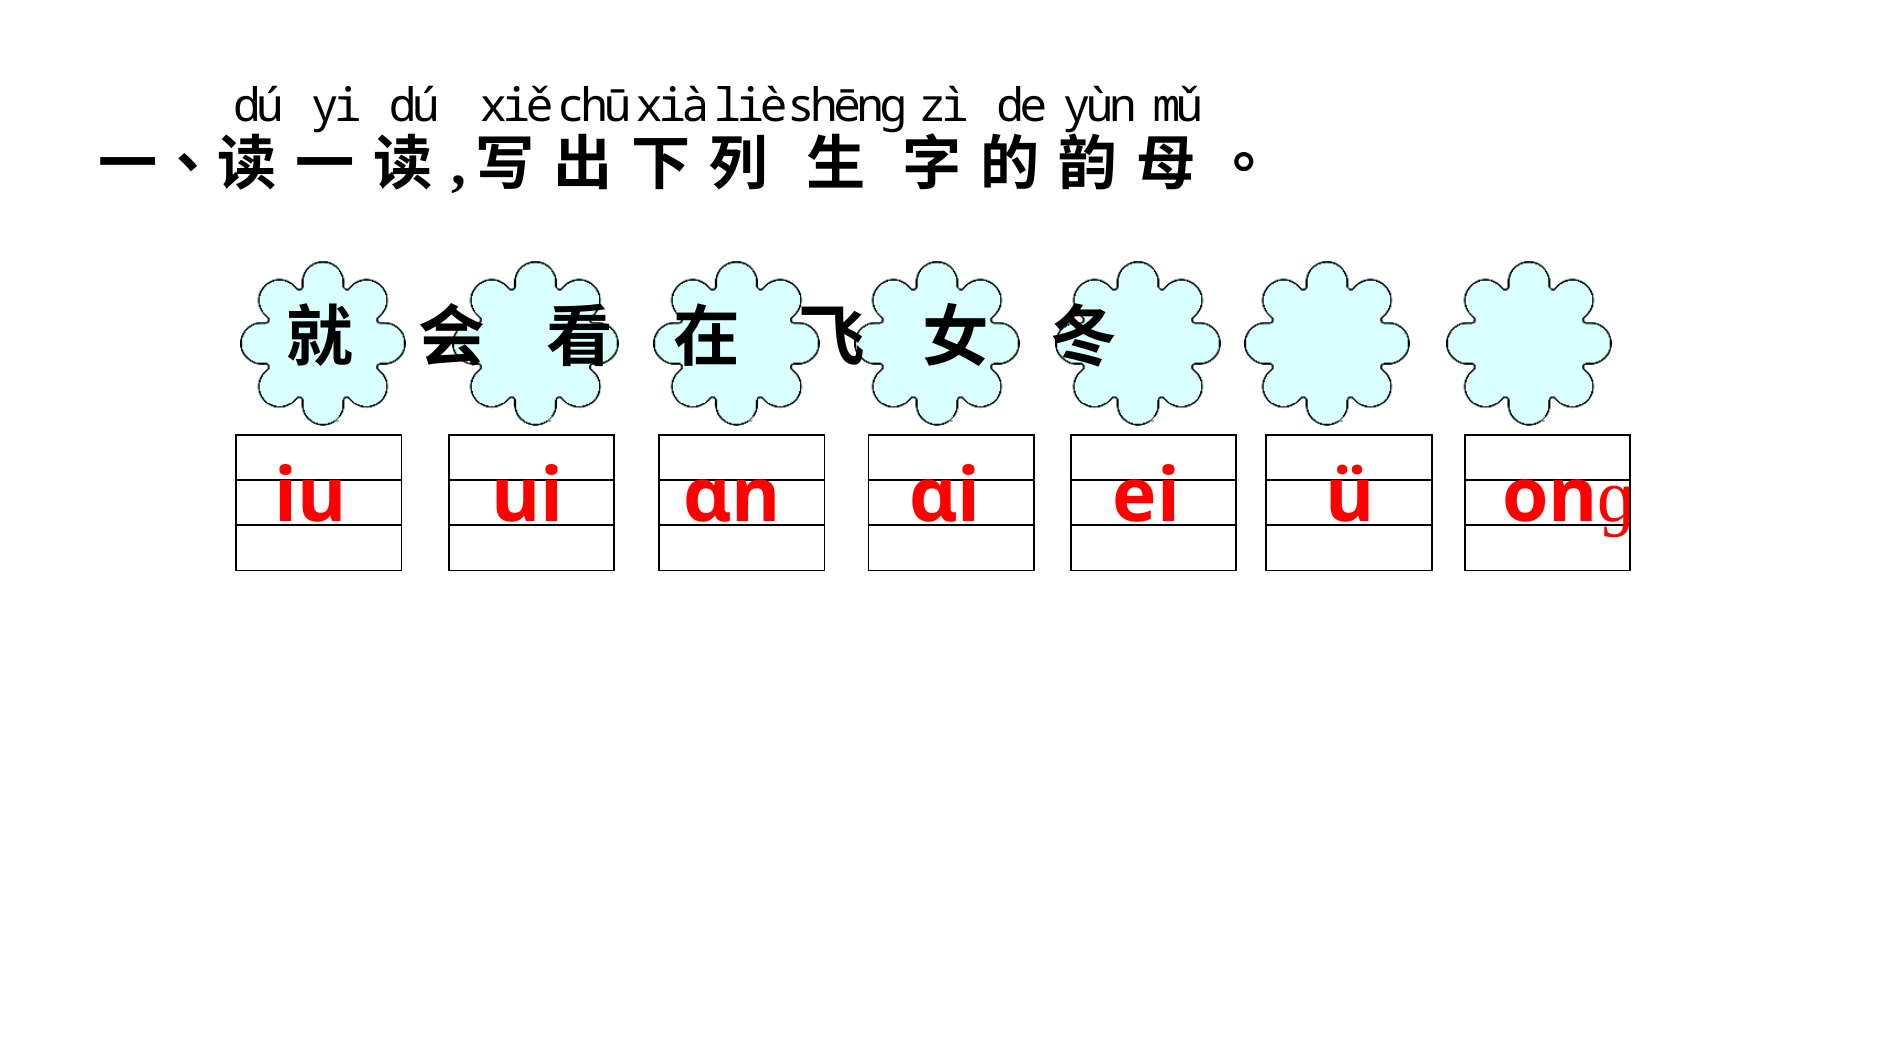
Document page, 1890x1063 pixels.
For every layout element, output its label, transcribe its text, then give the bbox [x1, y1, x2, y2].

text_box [98, 65, 1819, 334]
table_cell [1072, 544, 1235, 570]
table_header [237, 436, 401, 479]
table_cell [660, 544, 824, 570]
table_cell [1267, 544, 1431, 570]
text_box iu ui ɑn ɑi ei ü onɡ [259, 438, 1772, 544]
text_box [239, 259, 1645, 426]
table_cell [237, 481, 259, 524]
table_cell [450, 544, 613, 570]
table_cell [869, 544, 1033, 570]
table_cell [1466, 544, 1629, 570]
table_cell [237, 526, 401, 570]
